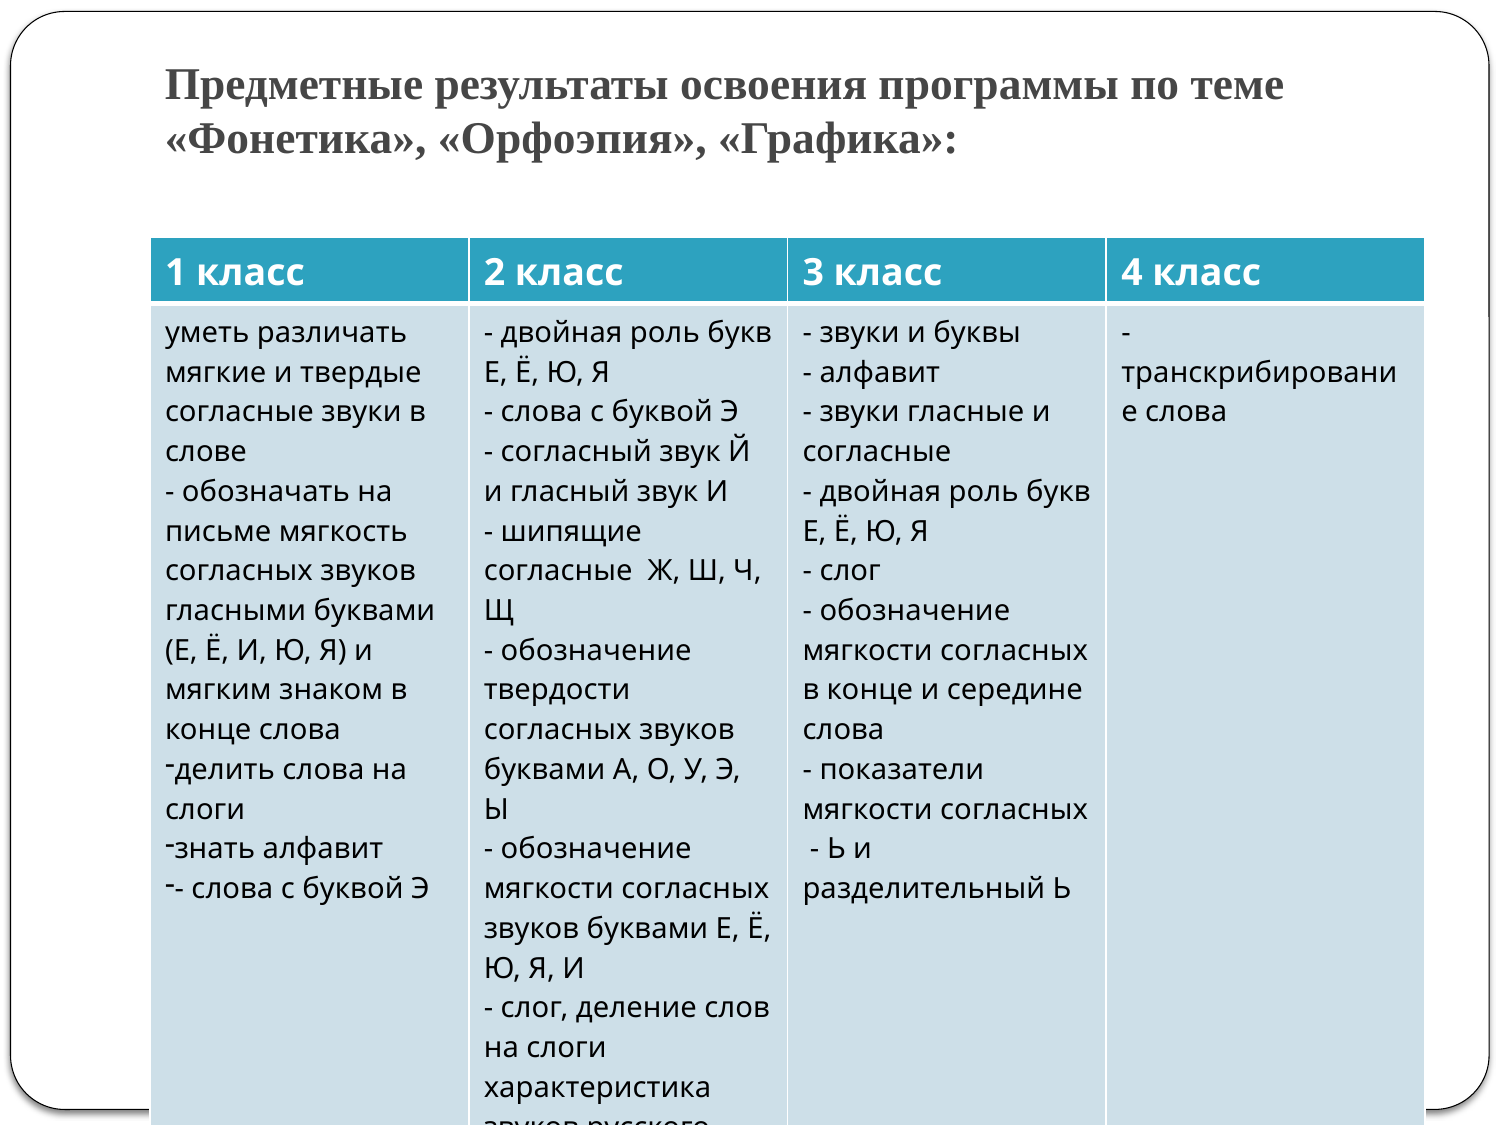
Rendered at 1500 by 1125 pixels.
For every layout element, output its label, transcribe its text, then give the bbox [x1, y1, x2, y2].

table_header 1 класс [151, 238, 468, 301]
table_cell - транскрибирование слова [1107, 306, 1424, 1125]
table_header 2 класс [470, 238, 787, 301]
table_cell - звуки и буквы - алфавит - звуки гласные и согласные - двойная роль букв Е, Ё, Ю, Я - слог - обозначение мягкости согласных в конце и середине слова - показатели мягкости согласных - Ь и разделительный Ь [788, 306, 1105, 1125]
title Предметные результаты освоения программы по теме «Фонетика», «Орфоэпия», «Графика»: [150, 45, 1425, 233]
table_header 3 класс [788, 238, 1105, 301]
table_cell - двойная роль букв Е, Ё, Ю, Я - слова с буквой Э - согласный звук Й и гласный звук И - шипящие согласные Ж, Ш, Ч, Щ - обозначение твердости согласных звуков буквами А, О, У, Э, Ы - обозначение мягкости согласных звуков буквами Е, Ё, Ю, Я, И - слог, деление слов на слоги характеристика звуков русского языка [470, 306, 787, 1125]
table_cell уметь различать мягкие и твердые согласные звуки в слове - обозначать на письме мягкость согласных звуков гласными буквами (Е, Ё, И, Ю, Я) и мягким знаком в конце слова делить слова на слоги знать алфавит - слова с буквой Э [151, 306, 468, 1125]
table_header 4 класс [1107, 238, 1424, 301]
